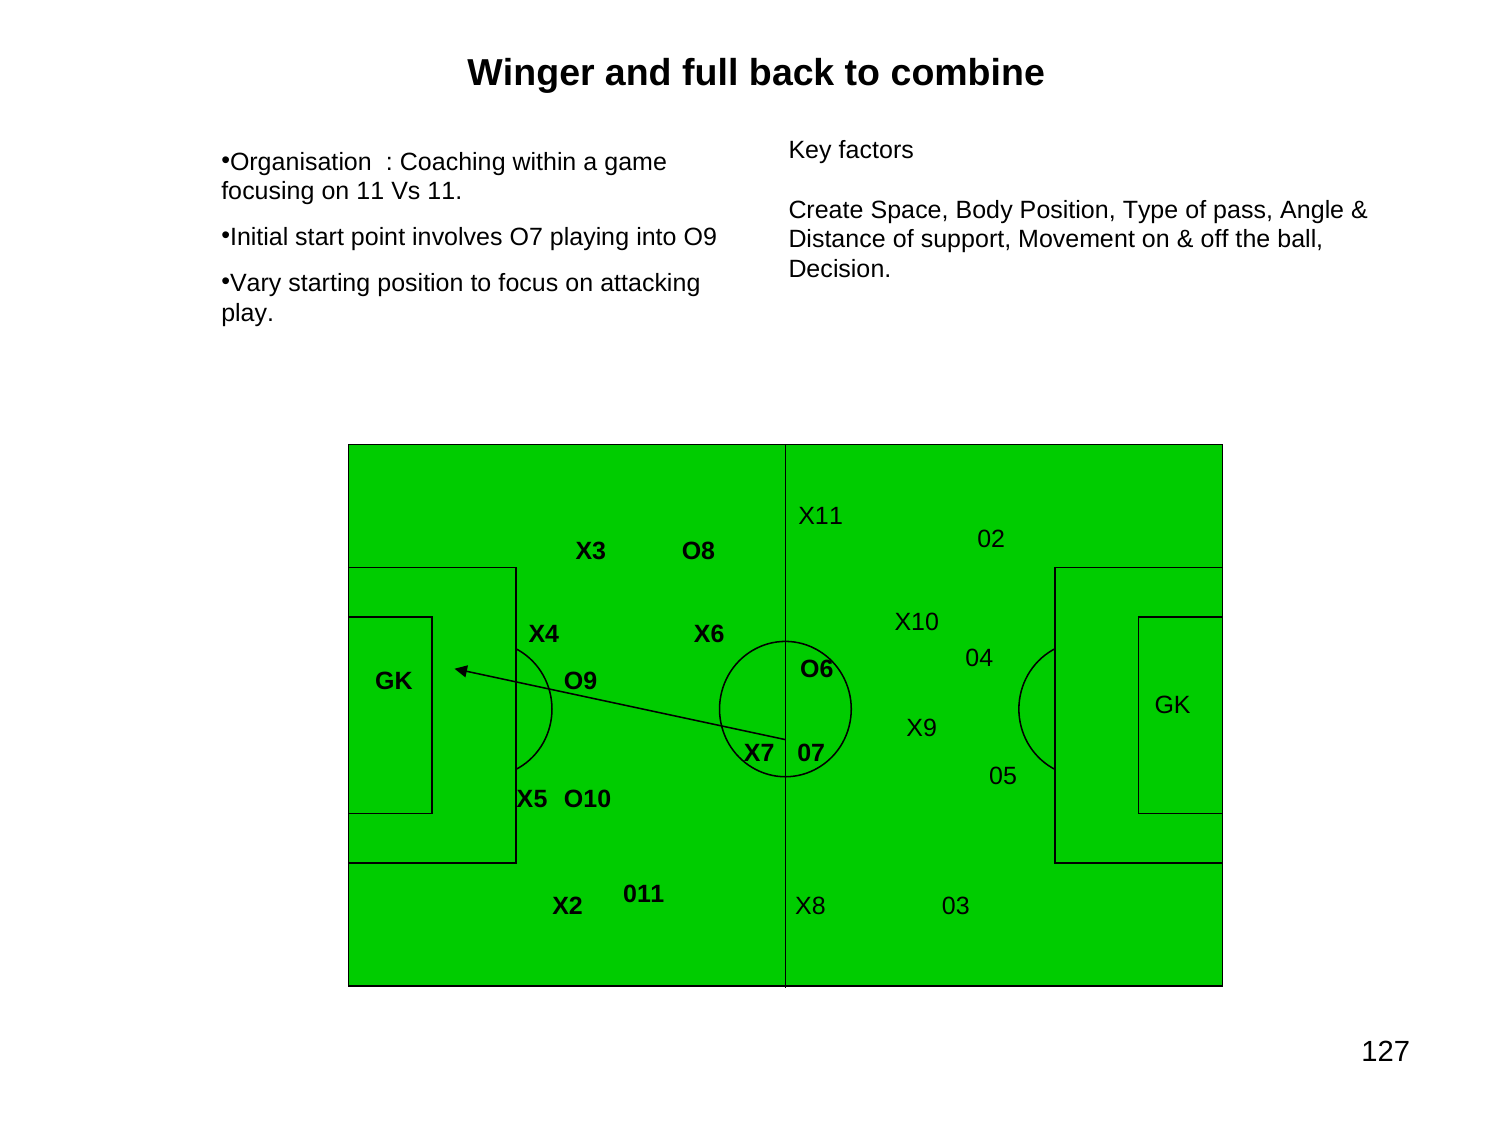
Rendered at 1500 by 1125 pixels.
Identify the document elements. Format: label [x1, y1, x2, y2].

text_box [1074, 1024, 1425, 1103]
text_box [206, 0, 1388, 988]
